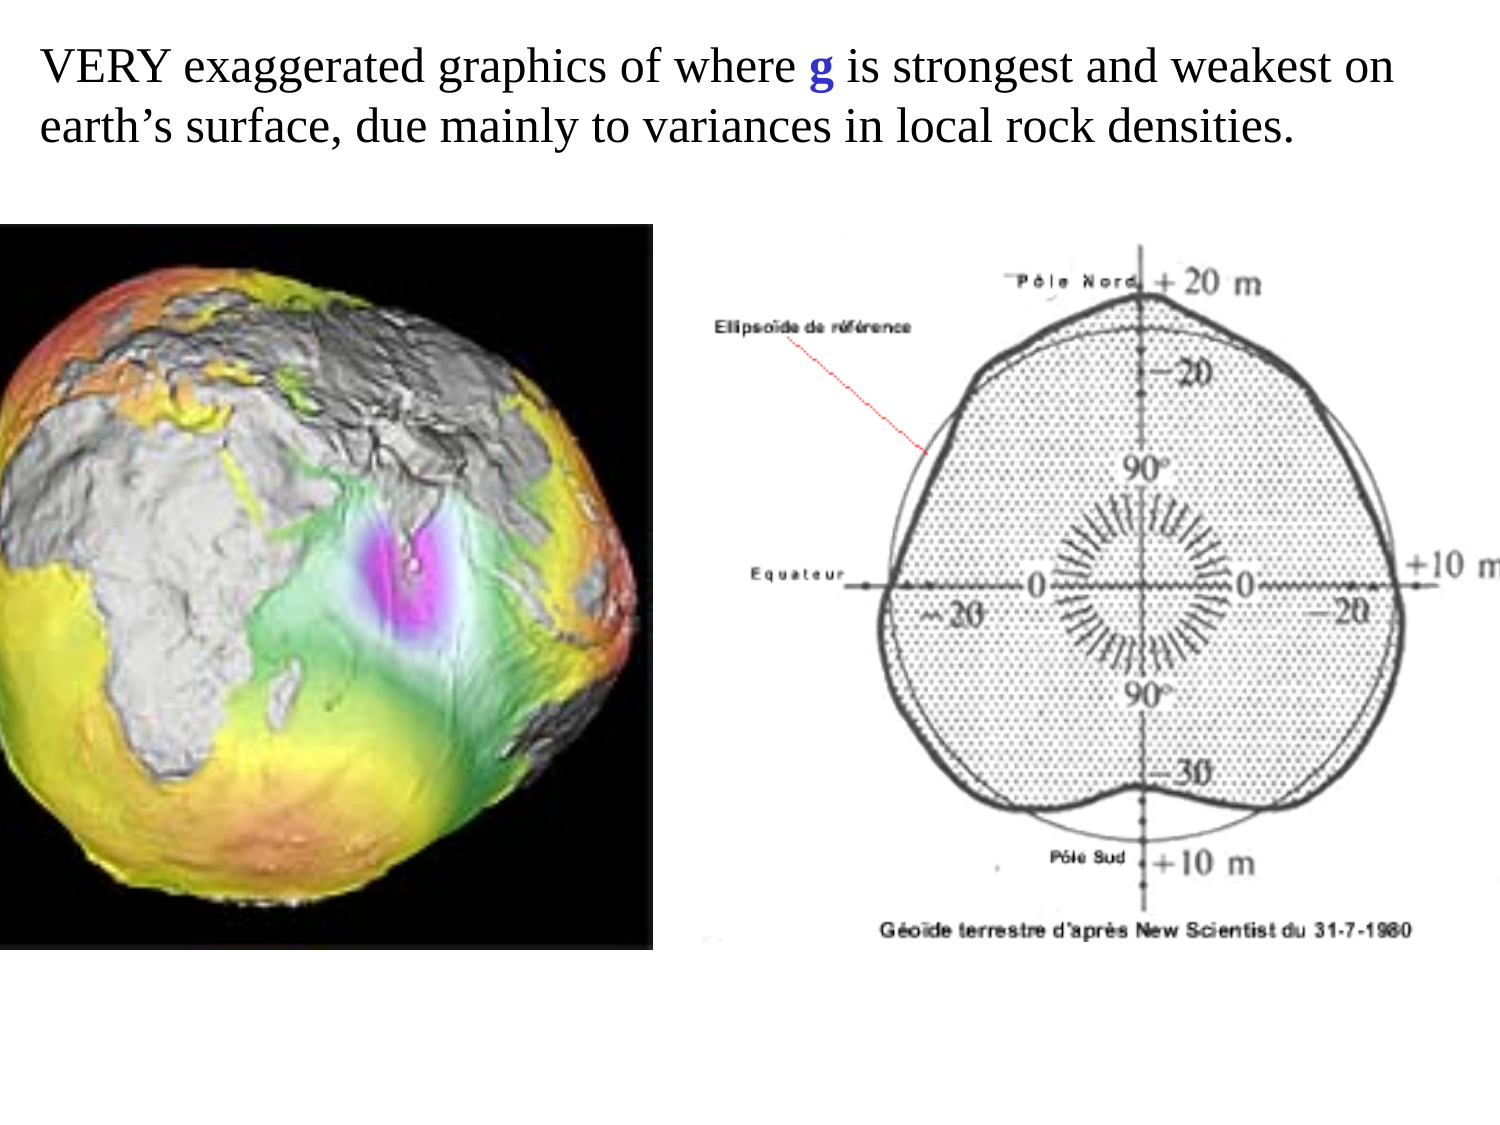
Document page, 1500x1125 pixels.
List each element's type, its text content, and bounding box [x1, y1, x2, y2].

picture [0, 224, 653, 951]
picture [699, 215, 1500, 942]
text_box VERY exaggerated graphics of where g is strongest and weakest on earth’s surface, due mainly to variances in local rock densities. [24, 24, 1500, 160]
